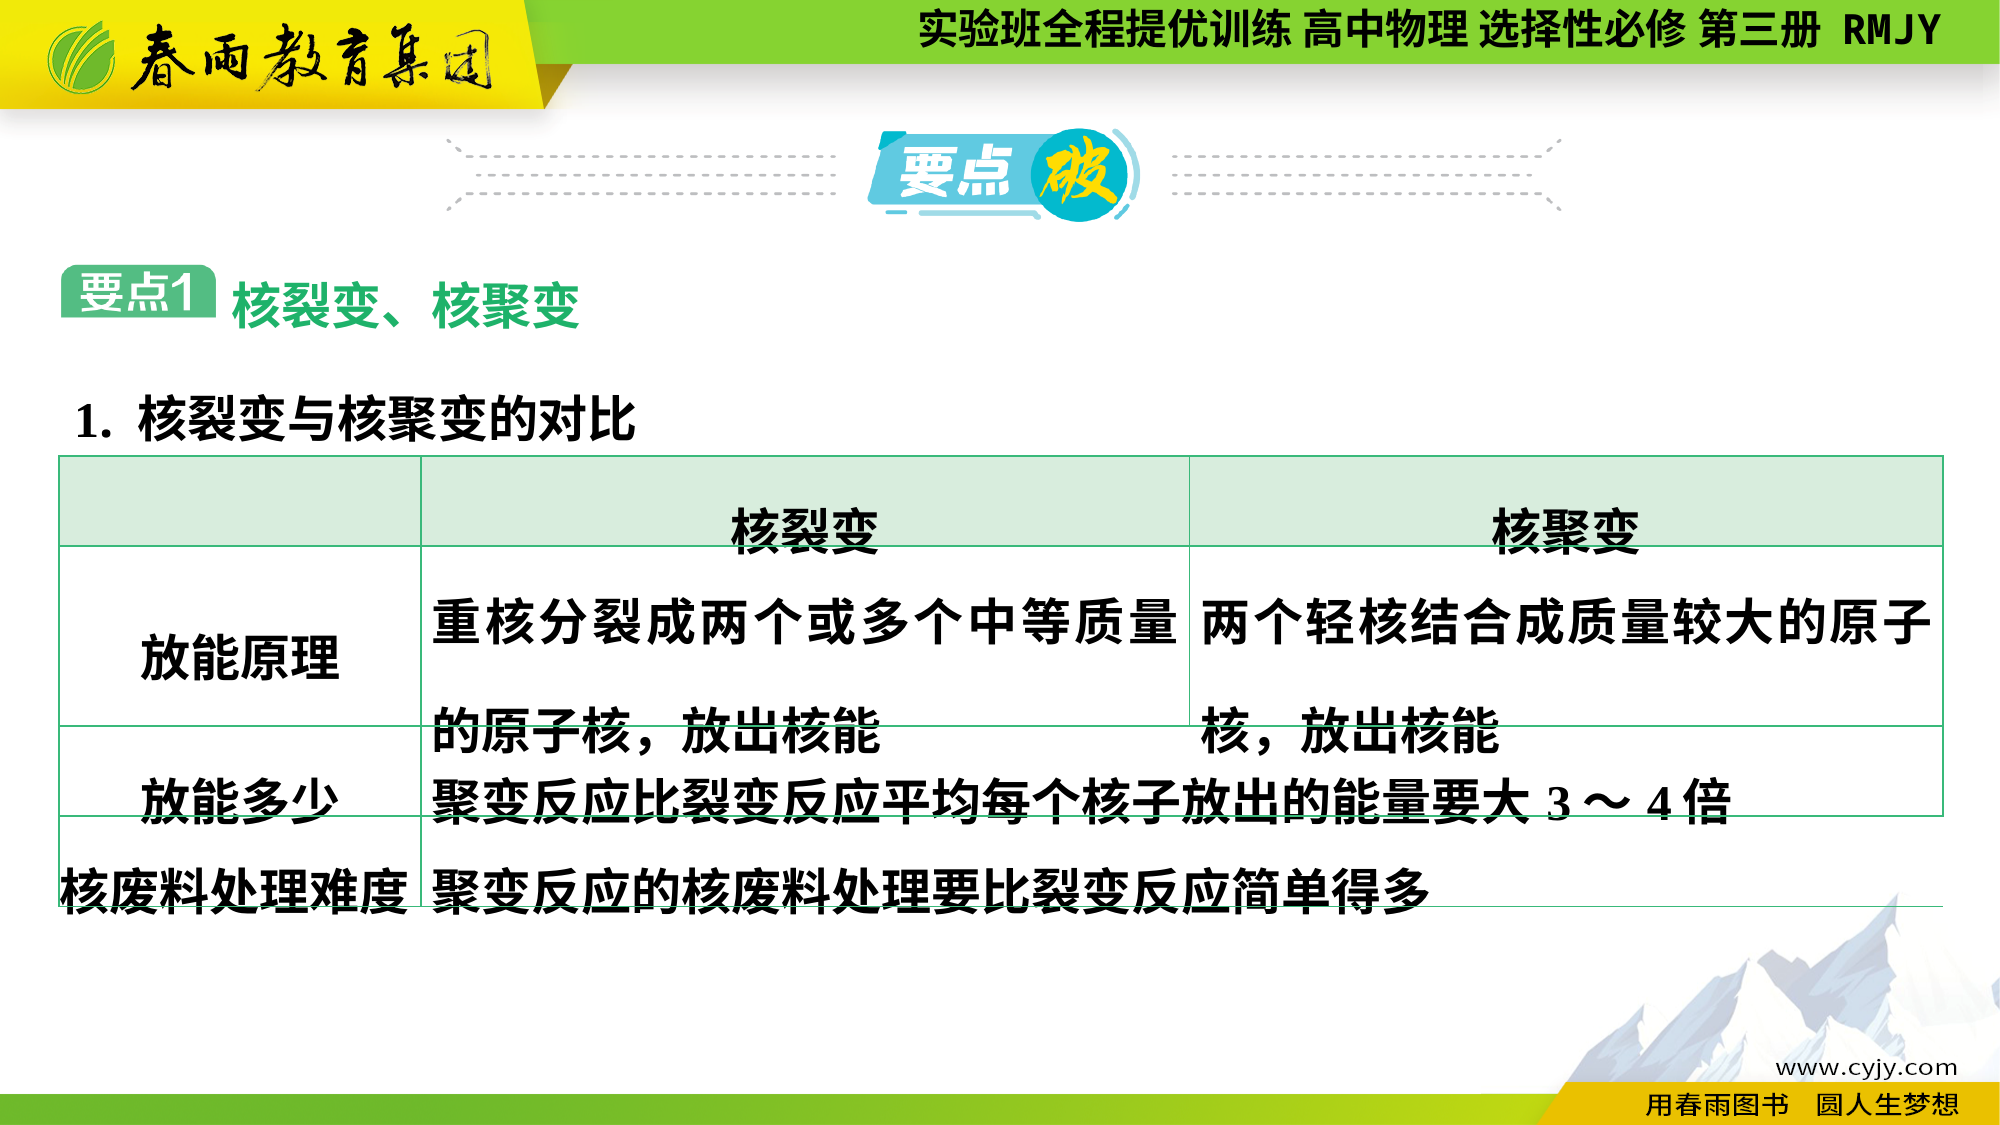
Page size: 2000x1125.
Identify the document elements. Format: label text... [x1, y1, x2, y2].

table_cell 放能多少 [60, 727, 420, 815]
table_header 核聚变 [1190, 457, 1942, 545]
list 1. 核裂变与核聚变的对比 [59, 350, 1944, 445]
table_header [60, 457, 420, 545]
table_cell 重核分裂成两个或多个中等质量的原子核，放出核能 [422, 547, 1189, 725]
table_cell 放能原理 [60, 547, 420, 725]
table_cell 两个轻核结合成质量较大的原子核，放出核能 [1190, 547, 1942, 725]
table_cell 聚变反应的核废料处理要比裂变反应简单得多 [422, 817, 1943, 906]
table_cell 核废料处理难度 [60, 817, 420, 906]
text_box 核裂变、核聚变 [216, 237, 1944, 343]
picture [0, 0, 2000, 1125]
table_cell 聚变反应比裂变反应平均每个核子放出的能量要大3～4倍 [422, 727, 1942, 815]
table_header 核裂变 [422, 457, 1189, 545]
